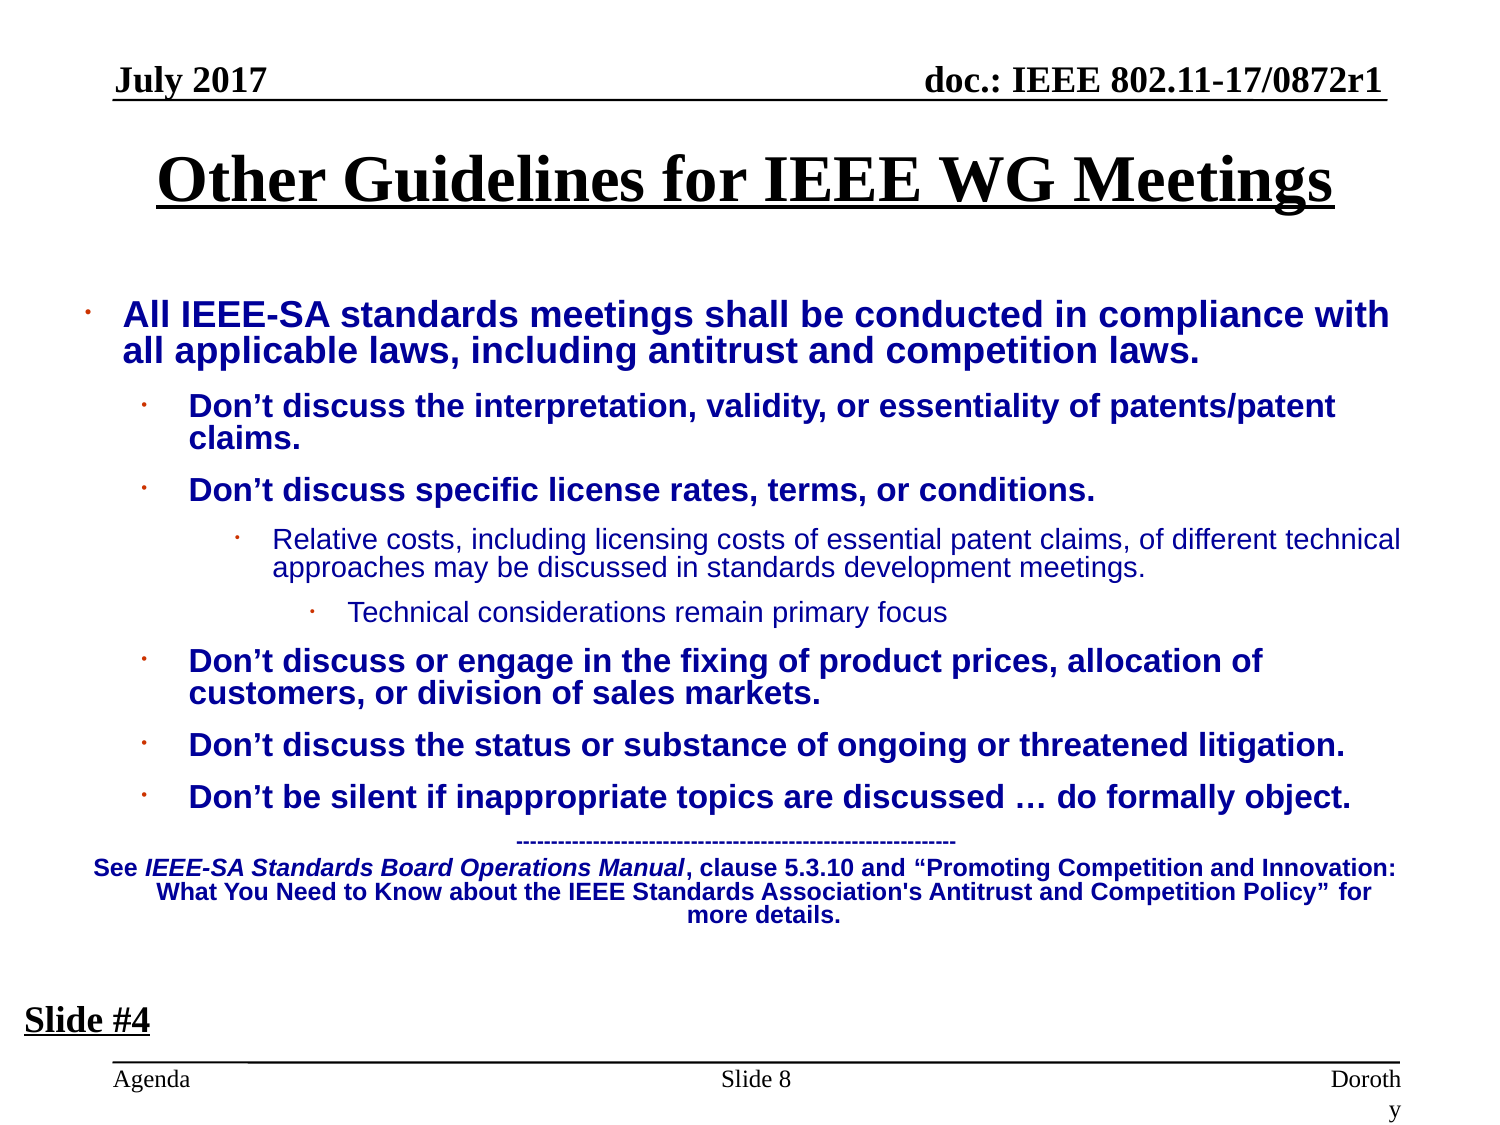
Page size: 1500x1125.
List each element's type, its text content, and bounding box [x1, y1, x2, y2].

text_box [87, 37, 1438, 163]
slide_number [114, 54, 425, 100]
text_box Slide #4 [9, 987, 166, 1048]
footer Dorothy Stanley, HP Enterprise [1325, 1062, 1402, 1093]
slide_number Slide 8 [712, 1062, 800, 1093]
title Other Guidelines for IEEE WG Meetings [51, 124, 1440, 225]
text_box All IEEE-SA standards meetings shall be conducted in compliance with all applicable laws, including antitrust and competition laws. Don’t discuss the interpretation, validity, or essentiality of patents/patent claims. Don’t discuss specific license rates, terms, or conditions. Relative costs, including licensing costs of essential patent claims, of different technical approaches may be discussed in standards development meetings. Technical considerations remain primary focus Don’t discuss or engage in the fixing of product prices, allocation of customers, or division of sales markets. Don’t discuss the status or substance of ongoing or threatened litigation. Don’t be silent if inappropriate topics are discussed … do formally object. --------------------------------------------------------------- See IEEE-SA Standards Board Operations Manual, clause 5.3.10 and “Promoting Competition and Innovation: What You Need to Know about the IEEE Standards Association's Antitrust and Competition Policy” for more details. [70, 266, 1421, 1117]
